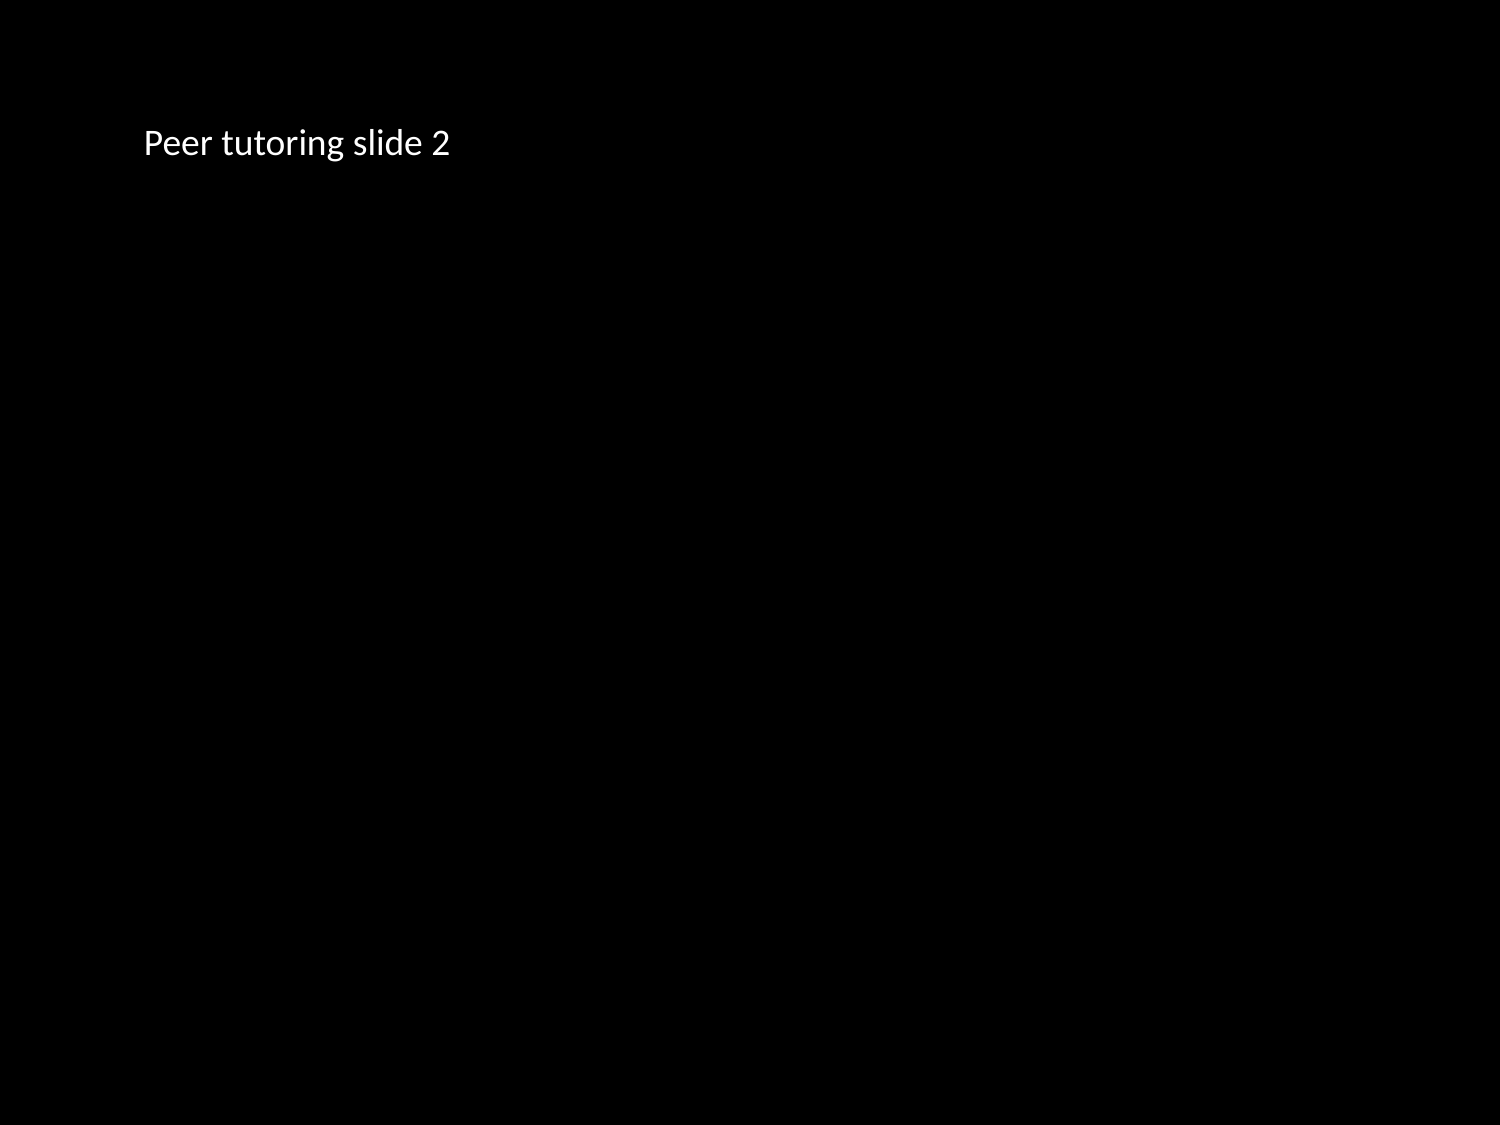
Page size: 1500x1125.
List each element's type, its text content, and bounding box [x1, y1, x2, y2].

text_box Peer tutoring slide 2 [129, 110, 497, 171]
